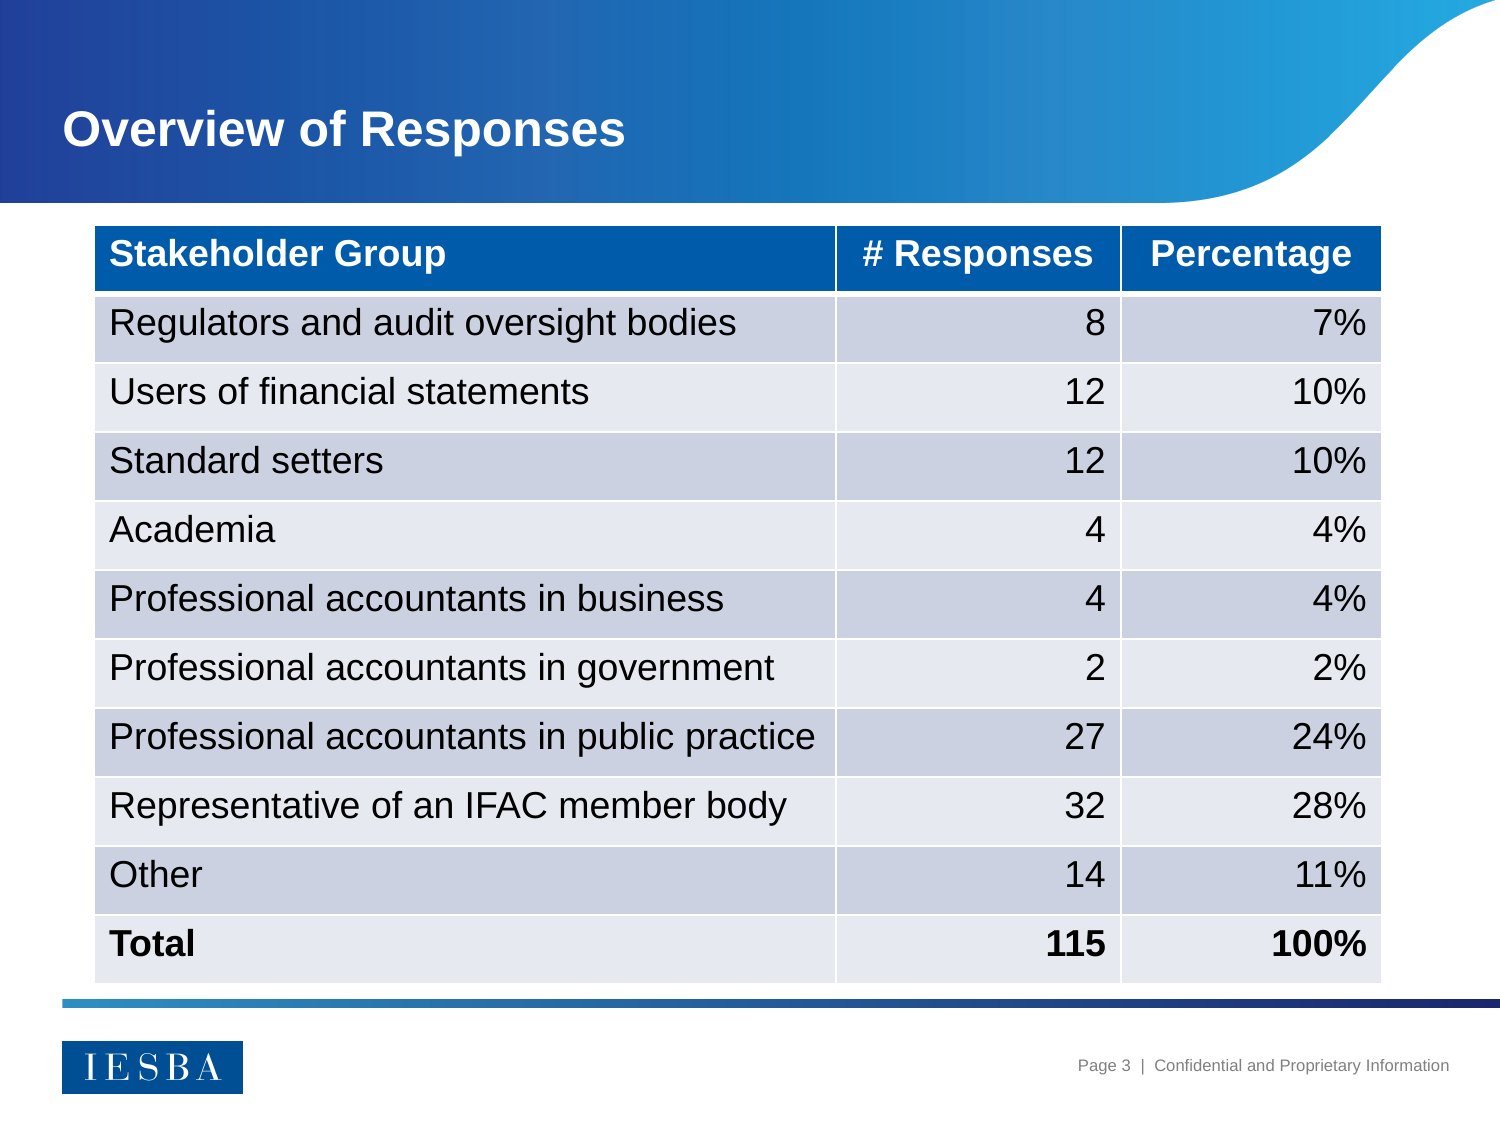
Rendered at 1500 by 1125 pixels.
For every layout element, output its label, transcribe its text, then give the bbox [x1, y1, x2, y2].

table_header Percentage [1122, 226, 1381, 291]
table_cell Other [95, 847, 835, 914]
table_cell 12 [837, 364, 1120, 431]
table_cell Regulators and audit oversight bodies [95, 297, 835, 362]
table_cell 12 [837, 433, 1120, 500]
table_cell 100% [1122, 916, 1381, 983]
table_cell 27 [837, 709, 1120, 776]
picture [62, 1041, 243, 1094]
table_cell 32 [837, 778, 1120, 845]
table_cell 4% [1122, 502, 1381, 569]
table_cell 28% [1122, 778, 1381, 845]
table_cell Representative of an IFAC member body [95, 778, 835, 845]
table_cell Professional accountants in government [95, 640, 835, 707]
table_cell 2% [1122, 640, 1381, 707]
table_cell 14 [837, 847, 1120, 914]
list [62, 212, 1450, 988]
table_cell Total [95, 916, 835, 983]
table_header # Responses [837, 226, 1120, 291]
table_cell Professional accountants in business [95, 571, 835, 638]
table_cell 24% [1122, 709, 1381, 776]
table_cell 7% [1122, 297, 1381, 362]
table_cell Academia [95, 502, 835, 569]
table_cell 11% [1122, 847, 1381, 914]
table_cell 10% [1122, 433, 1381, 500]
table_cell Users of financial statements [95, 364, 835, 431]
table_cell Professional accountants in public practice [95, 709, 835, 776]
title Overview of Responses [62, 112, 1300, 200]
table_cell 115 [837, 916, 1120, 983]
table_header Stakeholder Group [95, 226, 835, 291]
table_cell 2 [837, 640, 1120, 707]
table_cell 4% [1122, 571, 1381, 638]
table_cell 10% [1122, 364, 1381, 431]
table_cell 4 [837, 571, 1120, 638]
table_cell 8 [837, 297, 1120, 362]
table_cell 4 [837, 502, 1120, 569]
table_cell Standard setters [95, 433, 835, 500]
picture [0, 0, 1497, 203]
